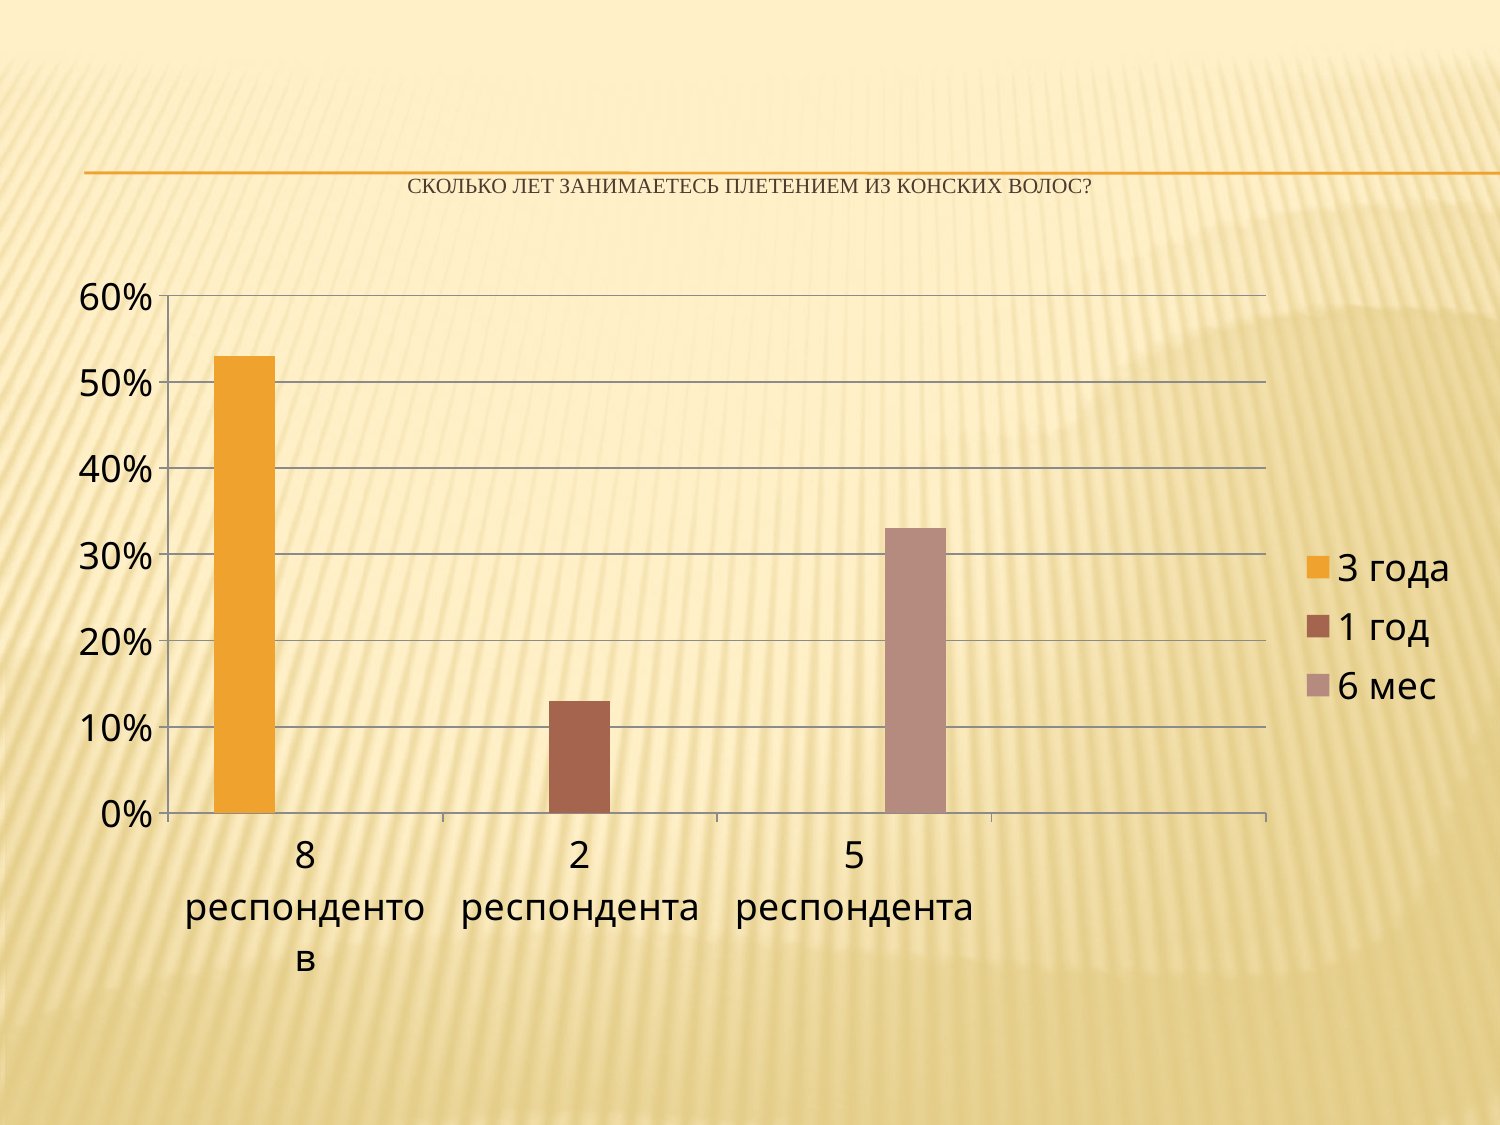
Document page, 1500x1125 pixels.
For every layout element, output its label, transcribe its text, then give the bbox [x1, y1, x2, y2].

title Сколько лет занимаетесь плетением из конских волос? [75, 164, 1425, 233]
chart [49, 254, 1476, 998]
